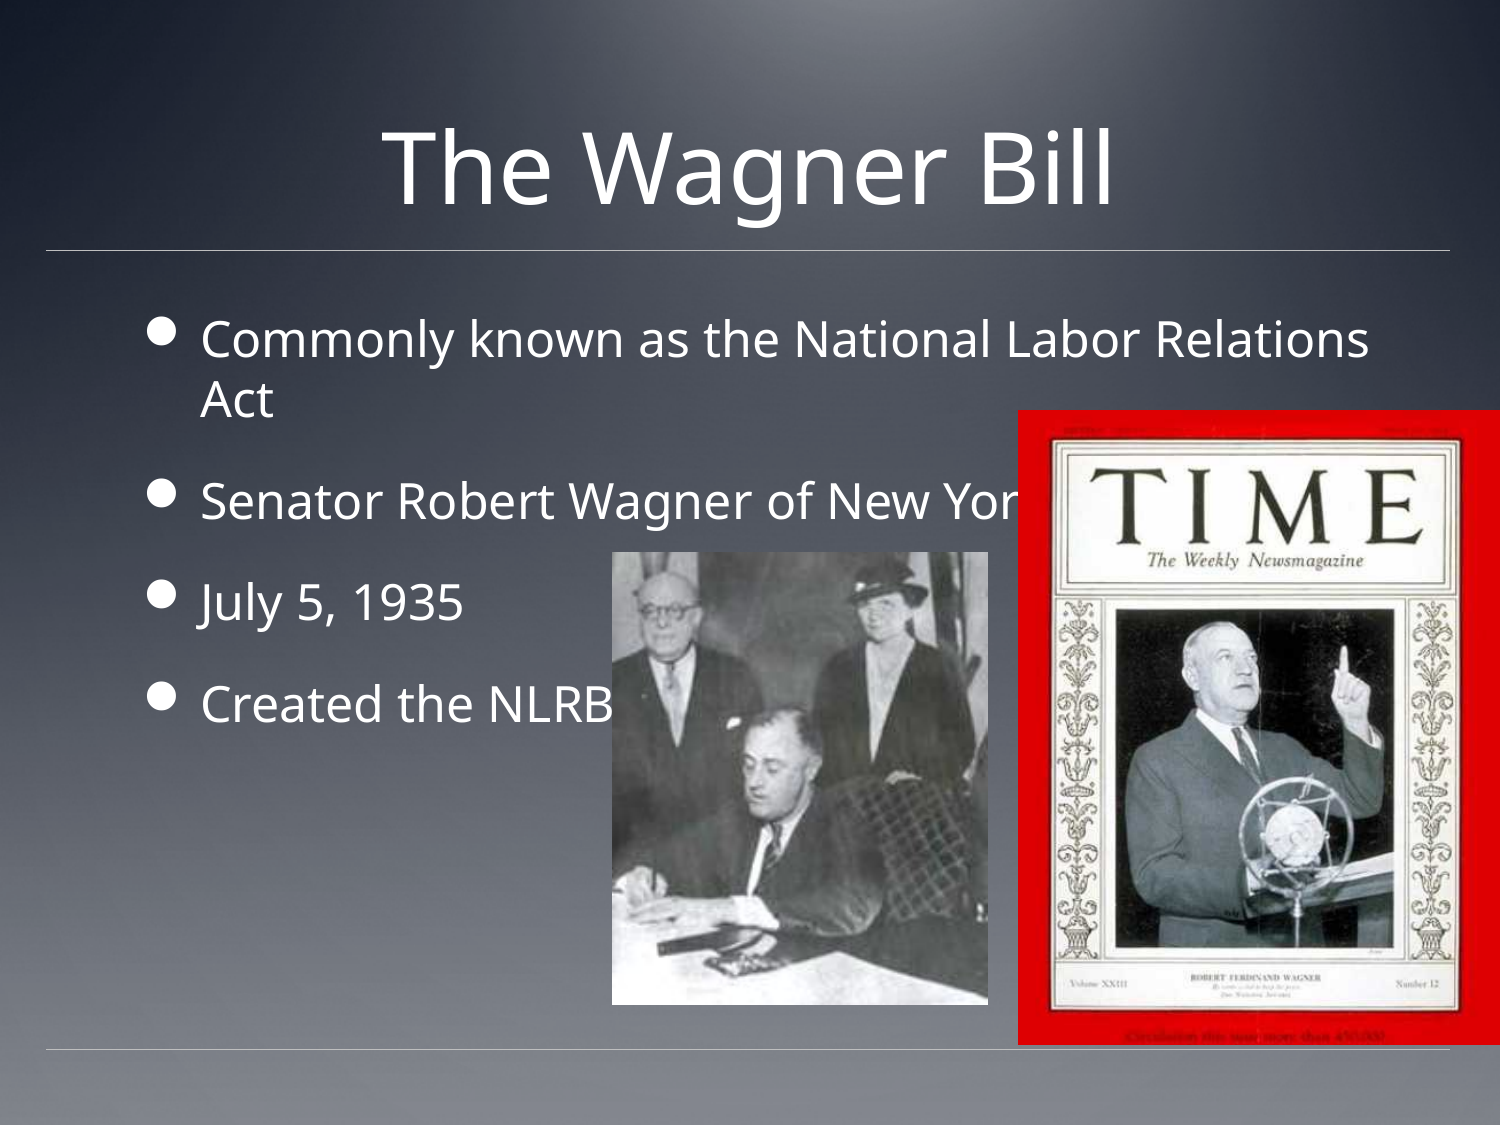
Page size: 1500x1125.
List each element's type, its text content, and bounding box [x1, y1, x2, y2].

picture [610, 550, 990, 1007]
title The Wagner Bill [105, 17, 1394, 233]
picture [1016, 408, 1500, 1047]
list Commonly known as the National Labor Relations Act Senator Robert Wagner of New York July 5, 1935 Created the NLRB [127, 299, 1399, 1005]
